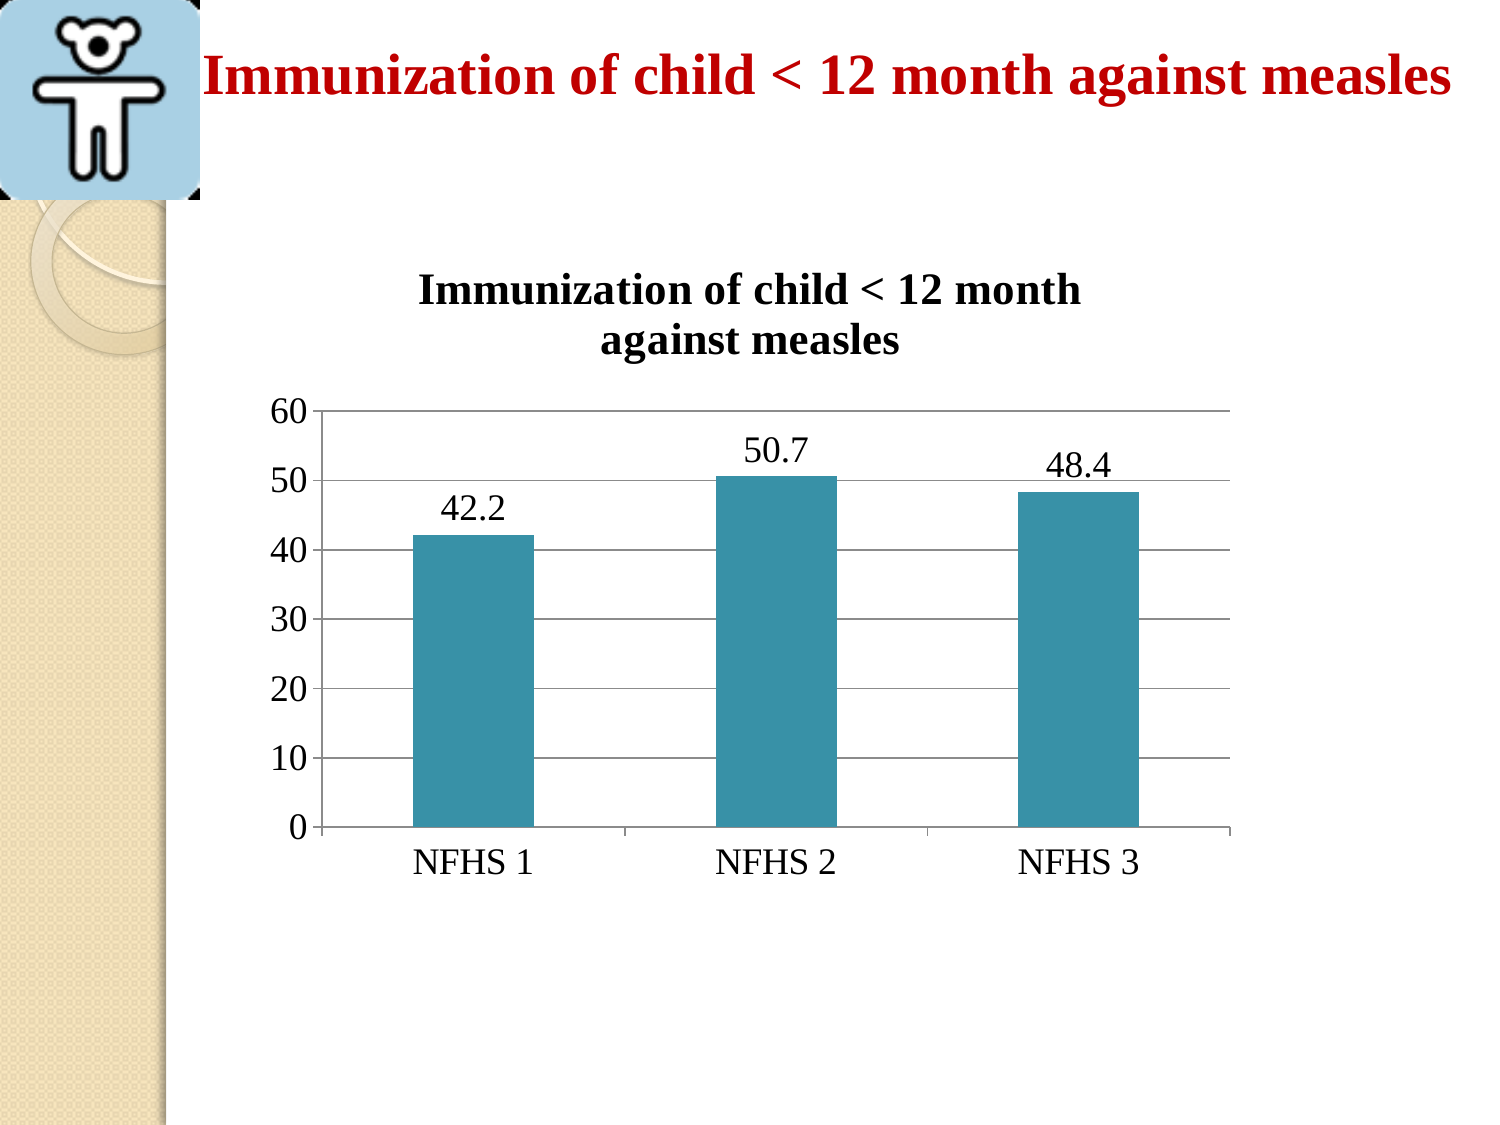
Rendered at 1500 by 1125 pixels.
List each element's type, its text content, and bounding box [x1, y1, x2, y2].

title Immunization of child < 12 month against measles [208, 12, 1475, 200]
picture [0, 0, 201, 201]
chart [249, 228, 1251, 897]
